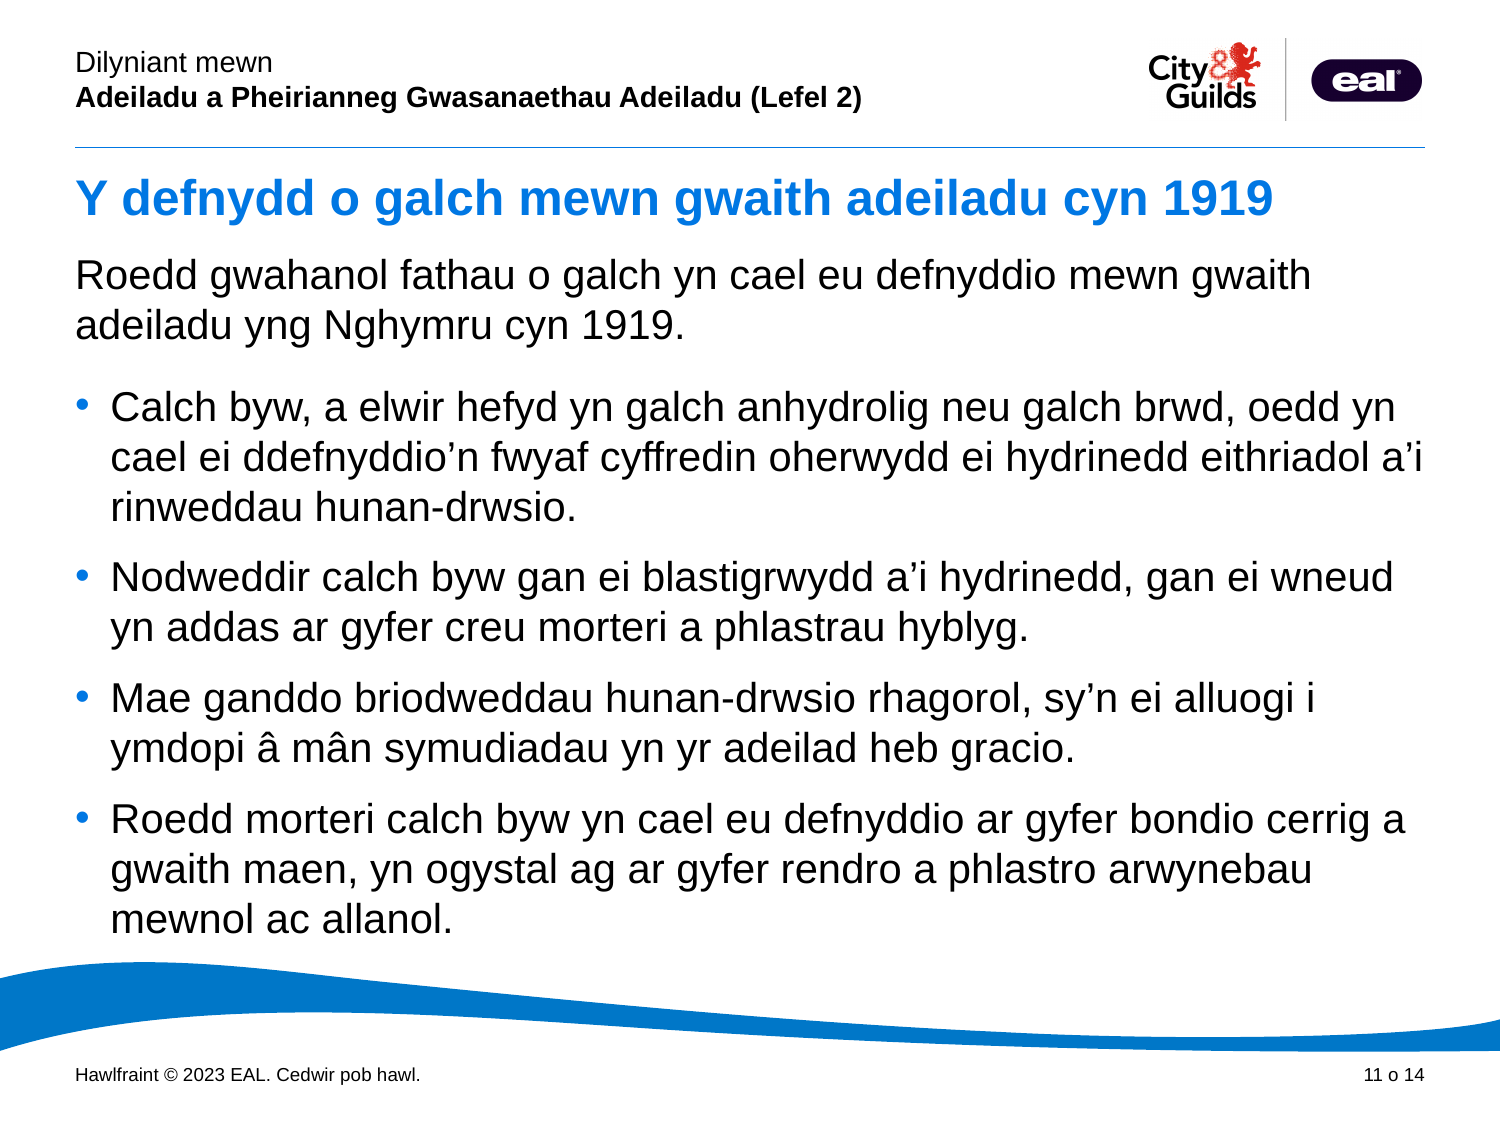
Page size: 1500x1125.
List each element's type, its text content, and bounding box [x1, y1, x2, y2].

picture [1149, 38, 1422, 121]
title Y defnydd o galch mewn gwaith adeiladu cyn 1919 [74, 165, 1426, 229]
list Roedd gwahanol fathau o galch yn cael eu defnyddio mewn gwaith adeiladu yng Nghymru cyn 1919. Calch byw, a elwir hefyd yn galch anhydrolig neu galch brwd, oedd yn cael ei ddefnyddio’n fwyaf cyffredin oherwydd ei hydrinedd eithriadol a’i rinweddau hunan-drwsio. Nodweddir calch byw gan ei blastigrwydd a’i hydrinedd, gan ei wneud yn addas ar gyfer creu morteri a phlastrau hyblyg. Mae ganddo briodweddau hunan-drwsio rhagorol, sy’n ei alluogi i ymdopi â mân symudiadau yn yr adeilad heb gracio. Roedd morteri calch byw yn cael eu defnyddio ar gyfer bondio cerrig a gwaith maen, yn ogystal ag ar gyfer rendro a phlastro arwynebau mewnol ac allanol. [74, 247, 1426, 946]
